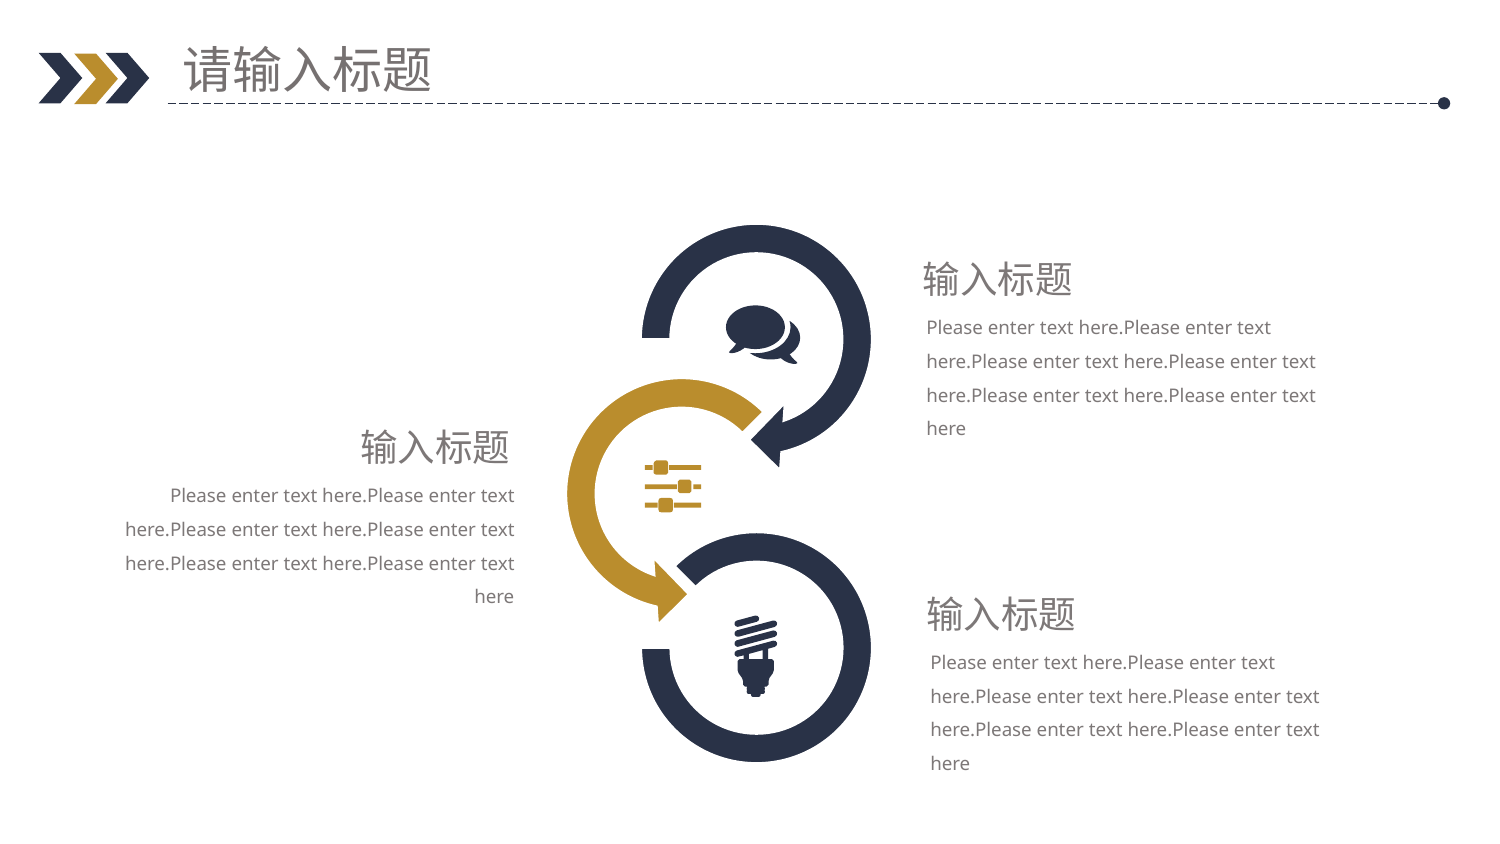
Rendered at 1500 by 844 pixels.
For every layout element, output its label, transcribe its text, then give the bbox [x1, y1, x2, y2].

text_box 输入标题 [907, 226, 1359, 309]
text_box [639, 531, 873, 765]
text_box [103, 51, 151, 105]
text_box Please enter text here.Please enter text here.Please enter text here.Please enter text here.Please enter text here.Please enter text here [78, 465, 529, 616]
text_box [71, 52, 120, 106]
text_box [644, 460, 702, 475]
text_box [693, 484, 702, 490]
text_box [734, 615, 778, 697]
text_box 请输入标题 [167, 31, 448, 103]
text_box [725, 305, 801, 365]
text_box 输入标题 [74, 394, 525, 477]
text_box Please enter text here.Please enter text here.Please enter text here.Please enter text here.Please enter text here.Please enter text here [911, 297, 1363, 447]
text_box [644, 479, 692, 494]
text_box [639, 222, 873, 473]
text_box 输入标题 [911, 560, 1363, 644]
text_box [36, 51, 84, 105]
text_box Please enter text here.Please enter text here.Please enter text here.Please enter text here.Please enter text here.Please enter text here [915, 632, 1367, 782]
text_box [644, 497, 702, 513]
text_box [565, 377, 765, 627]
